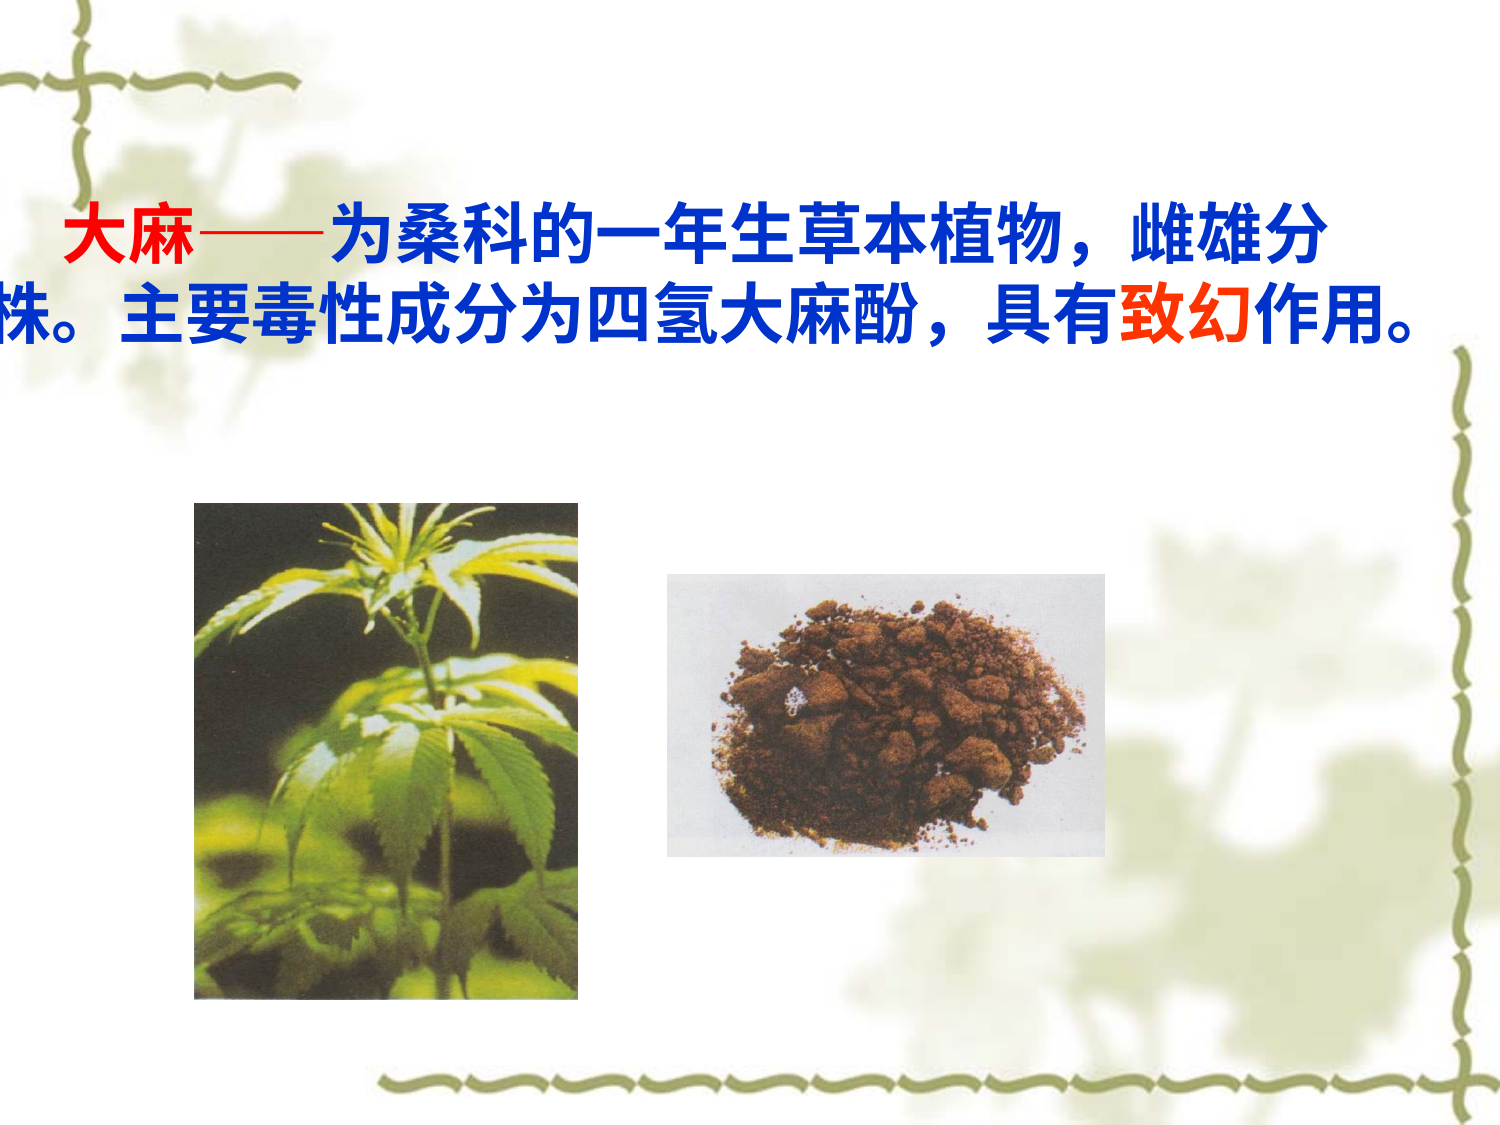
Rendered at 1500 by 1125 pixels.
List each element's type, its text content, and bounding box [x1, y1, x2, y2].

text_box 大麻——为桑科的一年生草本植物，雌雄分株。主要毒性成分为四氢大麻酚，具有致幻作用。 [0, 184, 1471, 360]
picture [0, 0, 1500, 1125]
